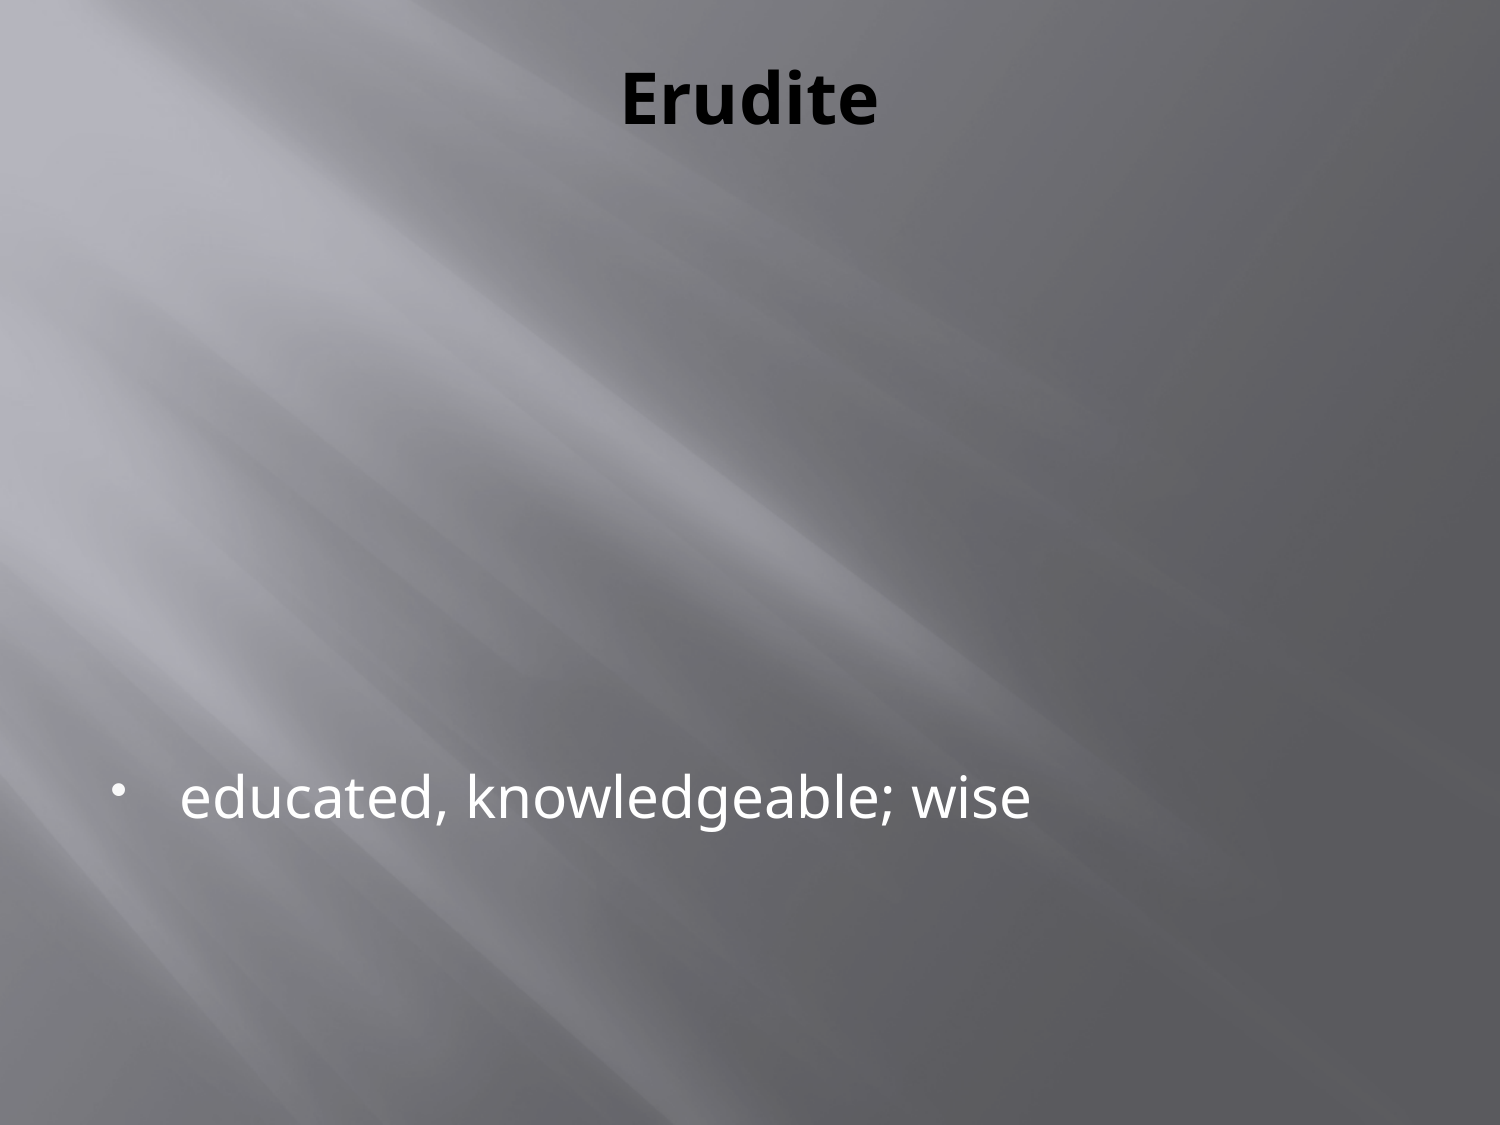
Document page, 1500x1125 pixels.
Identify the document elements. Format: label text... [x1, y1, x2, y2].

list educated, knowledgeable; wise [75, 262, 1425, 1035]
title Erudite [75, 45, 1425, 233]
